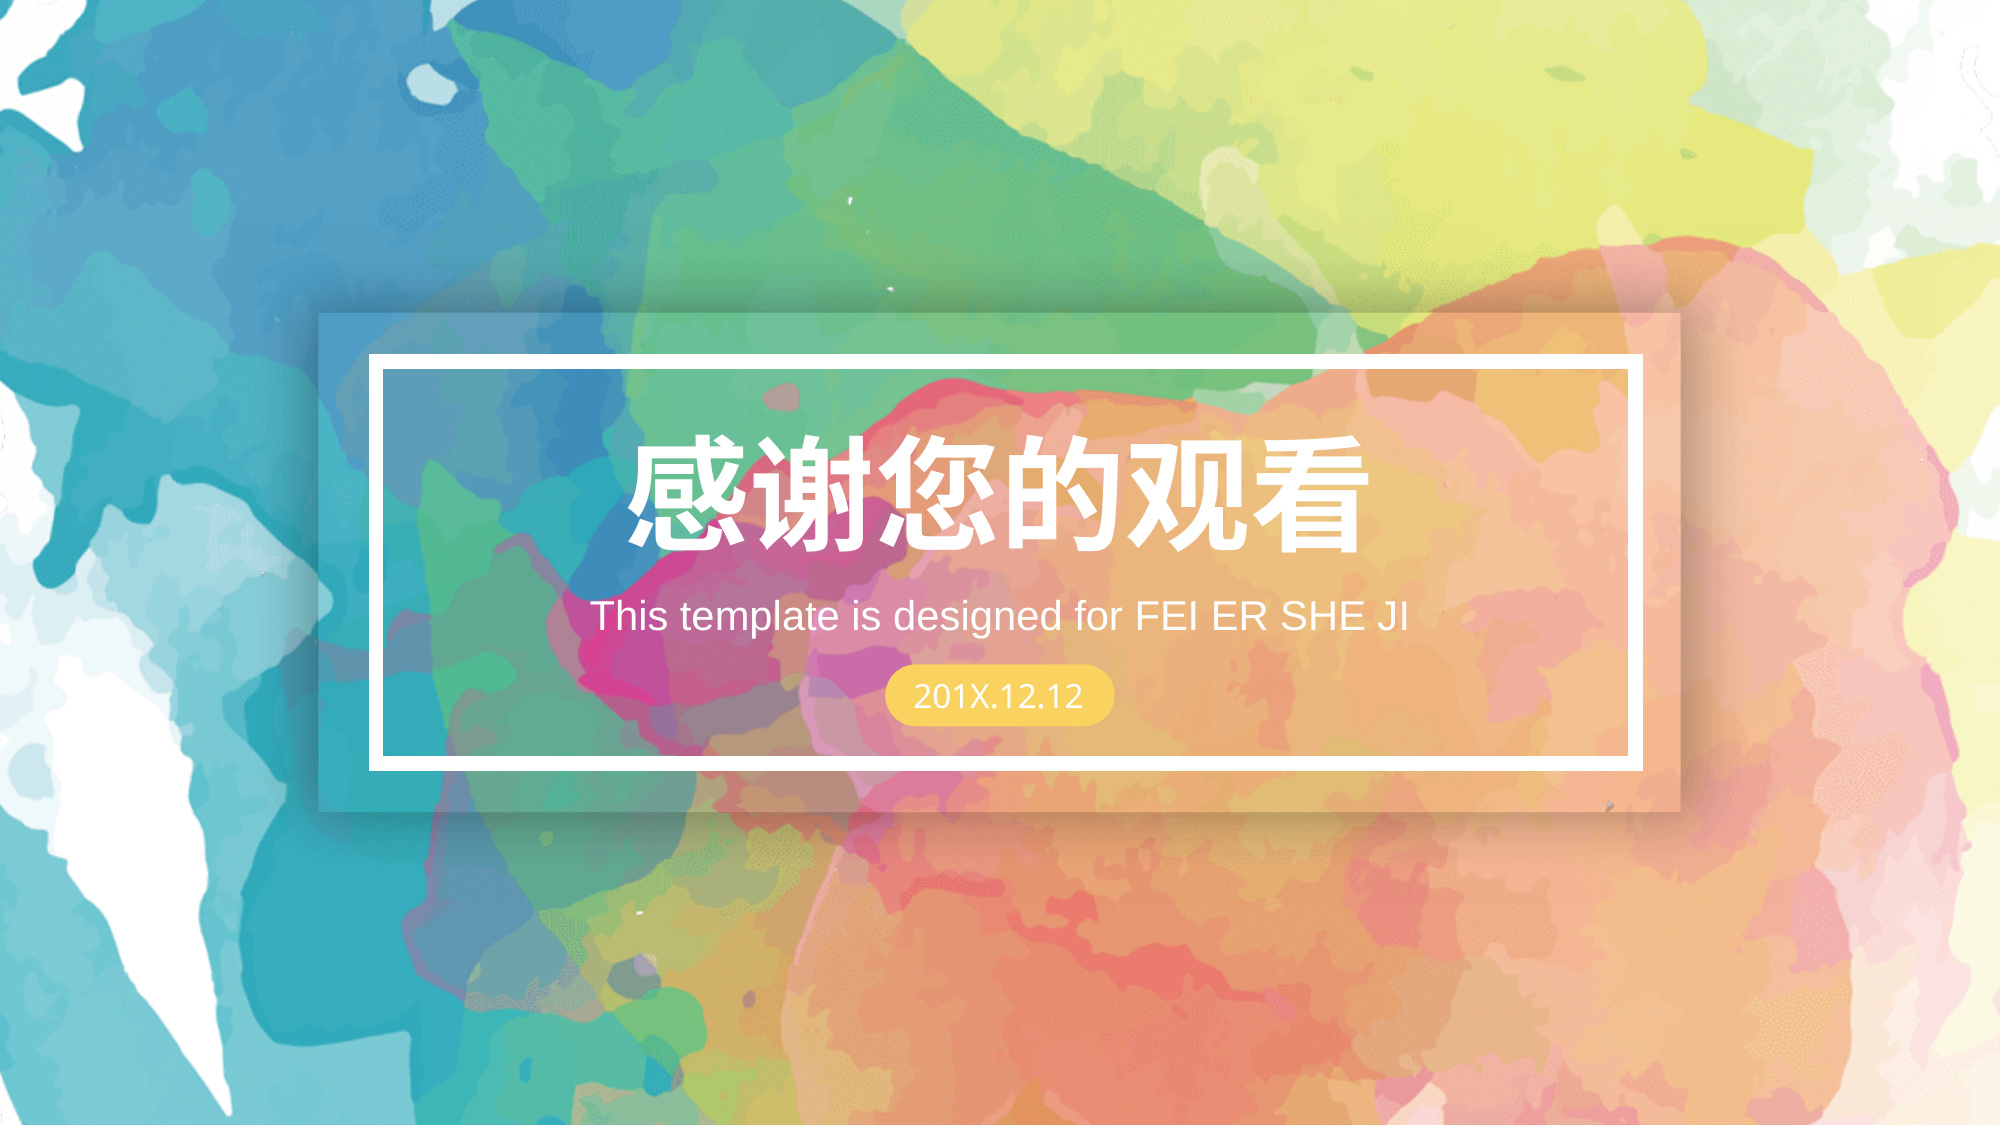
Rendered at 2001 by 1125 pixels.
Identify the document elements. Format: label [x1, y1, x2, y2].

text_box [885, 664, 1115, 727]
picture [0, 0, 2000, 1125]
